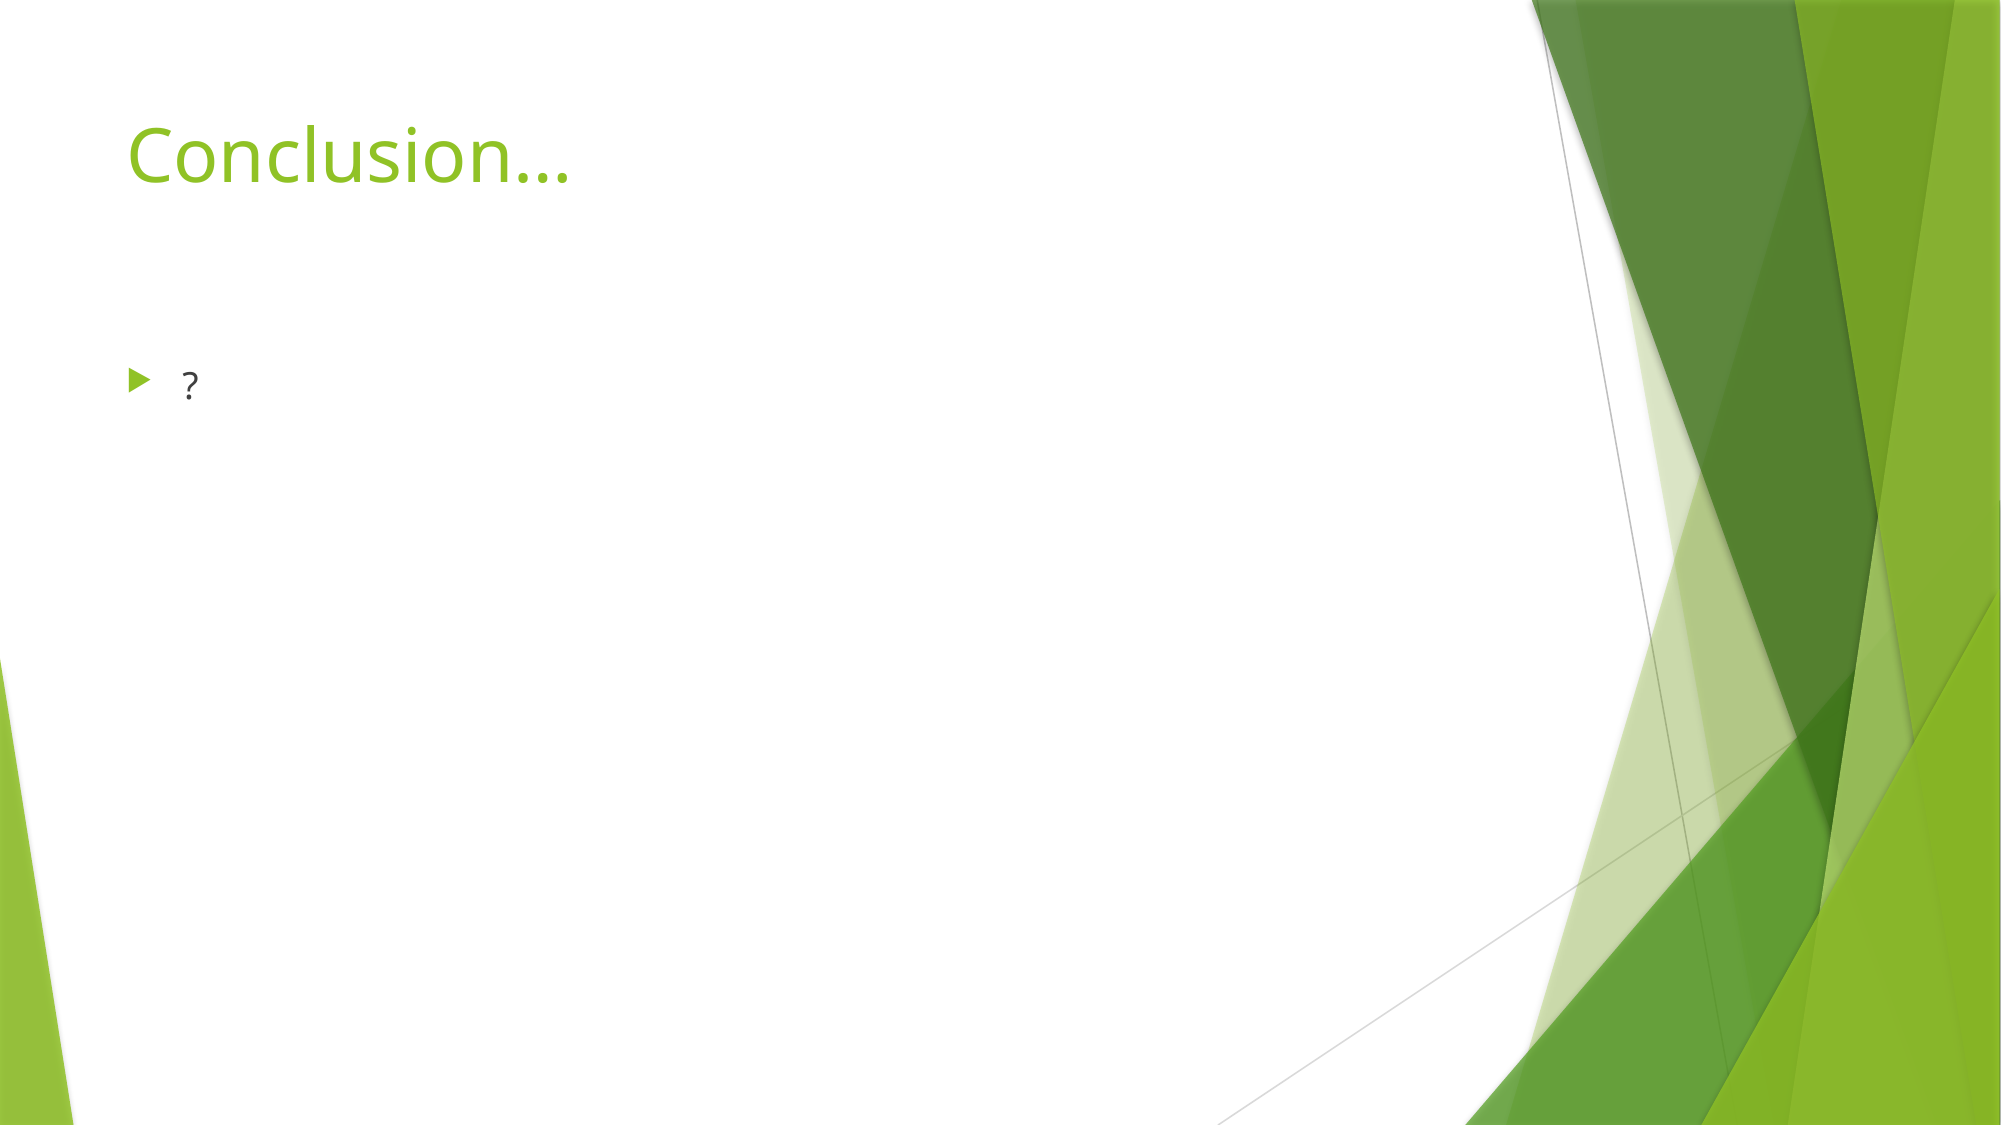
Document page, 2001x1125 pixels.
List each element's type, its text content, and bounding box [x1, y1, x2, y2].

title Conclusion… [111, 99, 1522, 317]
list ? [111, 354, 1522, 992]
